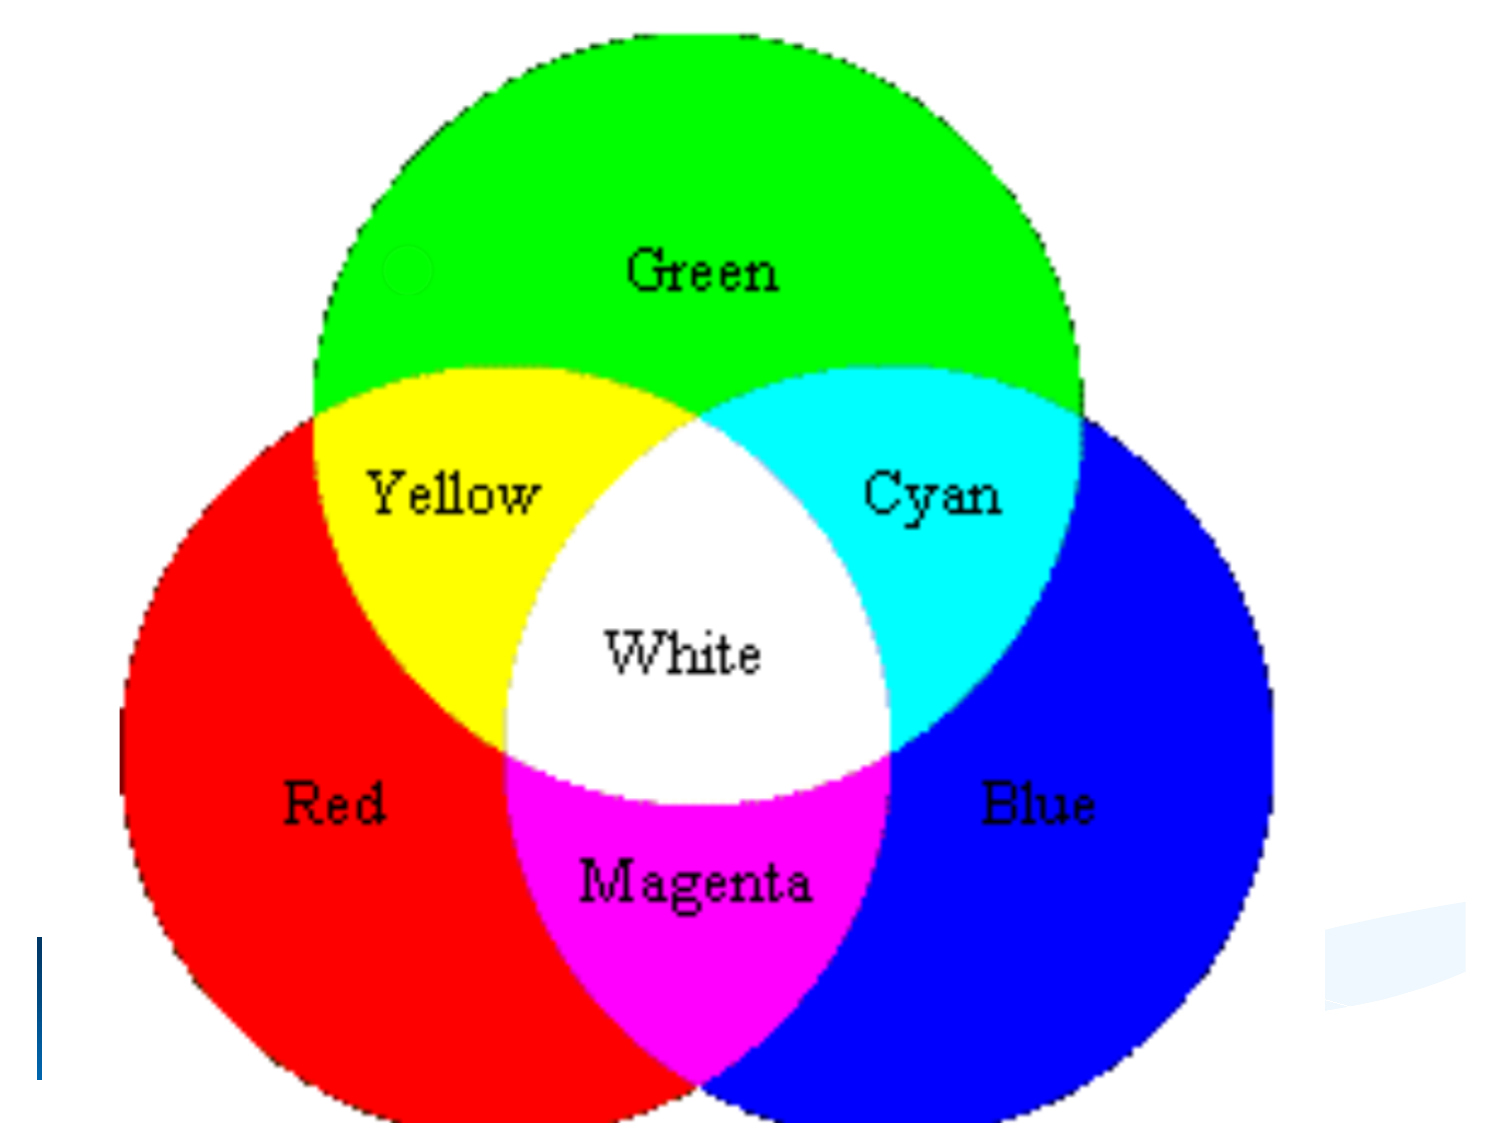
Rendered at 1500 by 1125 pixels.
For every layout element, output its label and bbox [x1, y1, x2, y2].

picture [37, 12, 1326, 1123]
